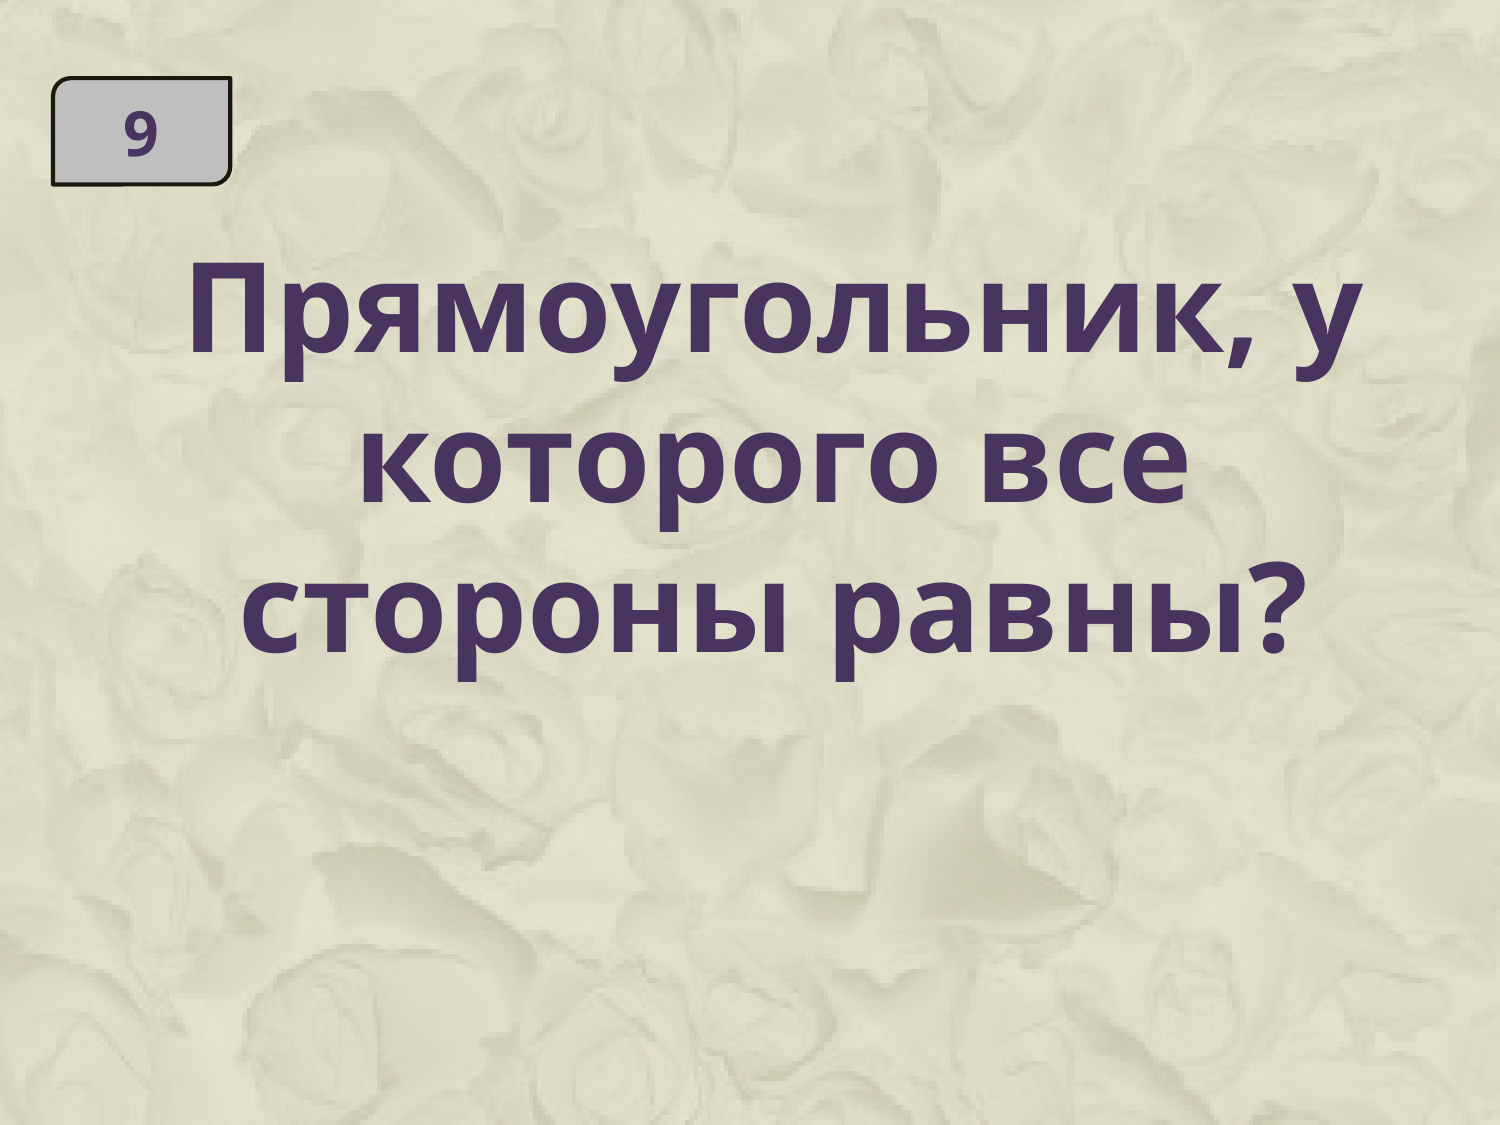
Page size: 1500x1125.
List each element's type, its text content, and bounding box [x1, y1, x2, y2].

text_box 9 [50, 76, 233, 187]
text_box Прямоугольник, у которого все стороны равны? [112, 219, 1435, 685]
